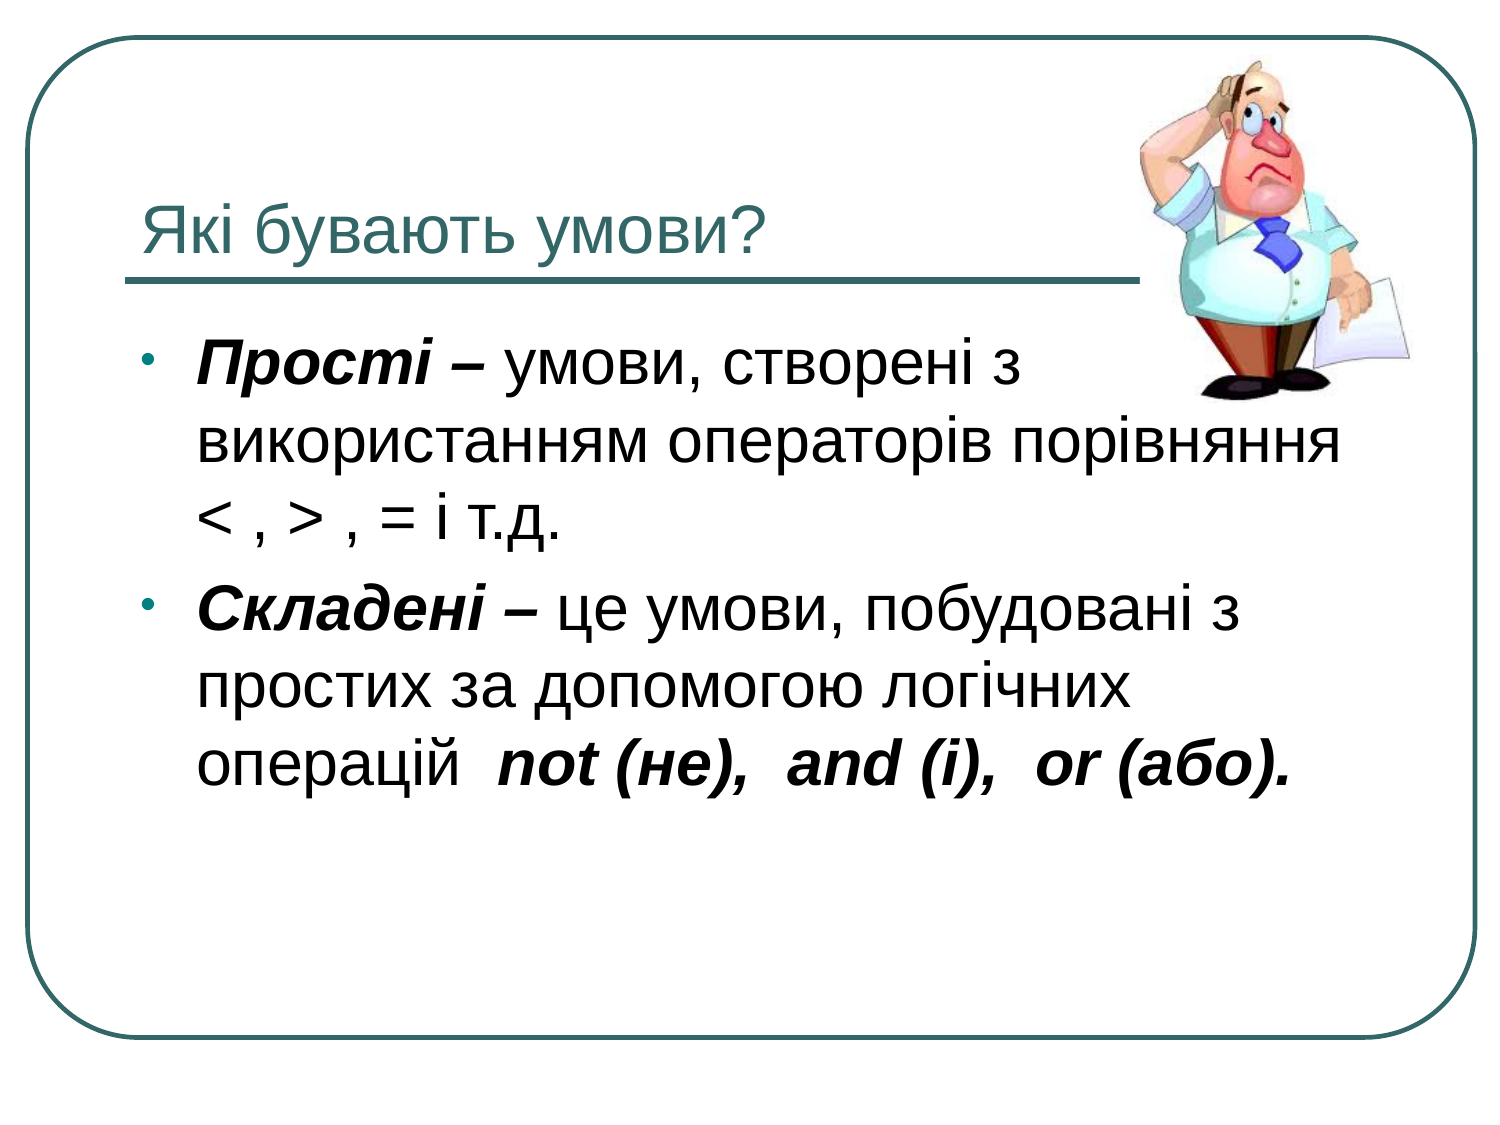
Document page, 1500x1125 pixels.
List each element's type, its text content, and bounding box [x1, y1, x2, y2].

list Прості – умови, створені з використанням операторів порівняння < , > , = і т.д. Складені – це умови, побудовані з простих за допомогою логічних операцій not (не), and (і), or (або). [125, 312, 1388, 975]
title Які бувають умови? [125, 87, 1139, 275]
text_box [1139, 54, 1414, 403]
